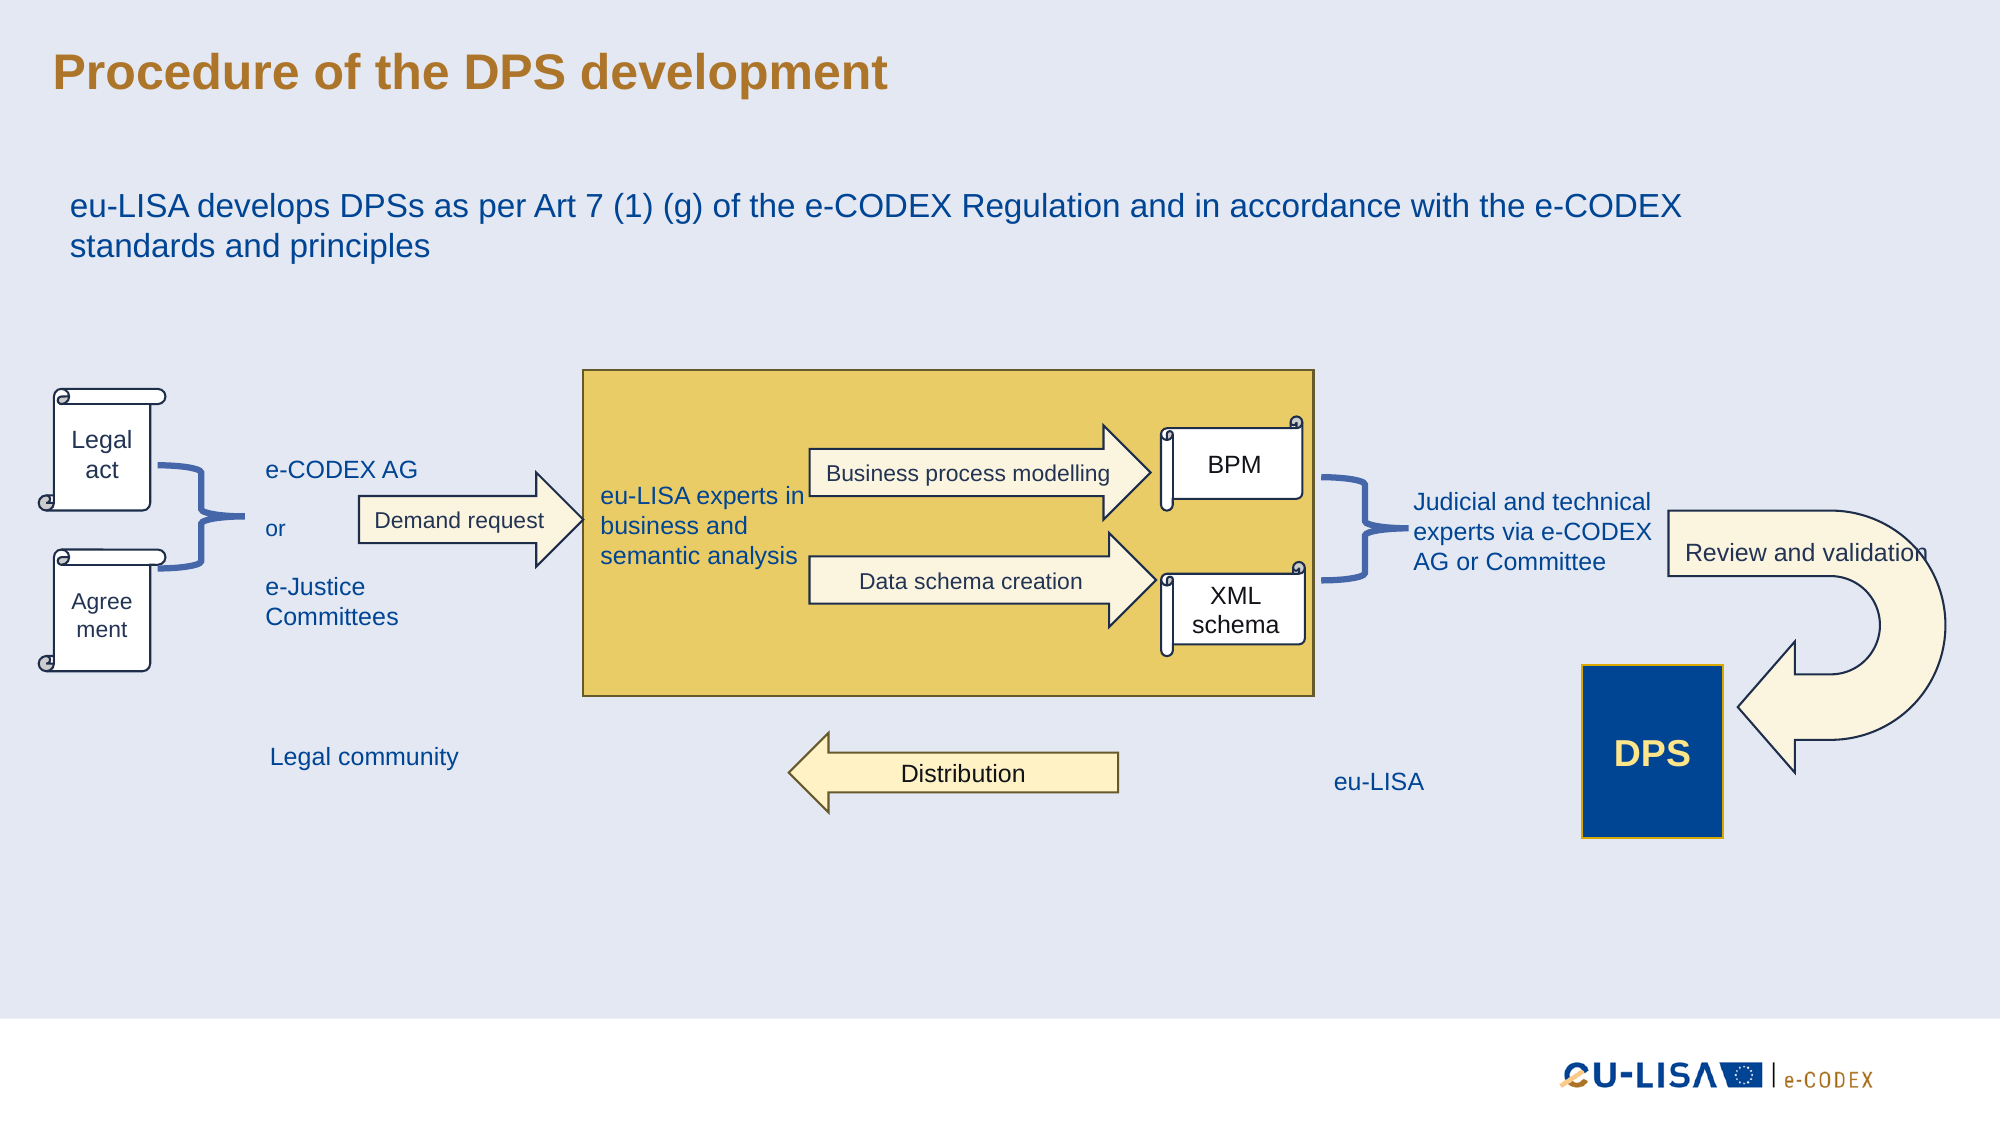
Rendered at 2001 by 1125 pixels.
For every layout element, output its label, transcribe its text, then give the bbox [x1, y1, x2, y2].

text_box Legal act [37, 387, 167, 512]
text_box XML schema [1160, 560, 1306, 658]
text_box [1321, 476, 1409, 581]
text_box eu-LISA develops DPSs as per Art 7 (1) (g) of the e-CODEX Regulation and in accordance with the e-CODEX standards and principles [55, 177, 1804, 272]
text_box [157, 464, 245, 569]
text_box eu-LISA experts in business and semantic analysis [585, 472, 837, 578]
text_box Data schema creation [808, 530, 1158, 630]
text_box Procedure of the DPS development [37, 31, 1952, 107]
text_box Agreement [37, 548, 157, 673]
text_box Review and validation [1667, 509, 1947, 776]
picture [1529, 1037, 1902, 1113]
text_box DPS [1581, 664, 1724, 839]
text_box e-CODEX AG or e-Justice Committees [250, 446, 521, 639]
text_box Judicial and technical experts via e-CODEX AG or Committee [1398, 478, 1669, 583]
text_box [582, 369, 1315, 697]
text_box Demand request [521, 470, 585, 570]
text_box BPM [1159, 415, 1304, 512]
text_box Distribution [787, 730, 1120, 815]
text_box eu-LISA [1318, 758, 1496, 803]
text_box Legal community [208, 732, 521, 778]
text_box Business process modelling [808, 422, 1153, 523]
